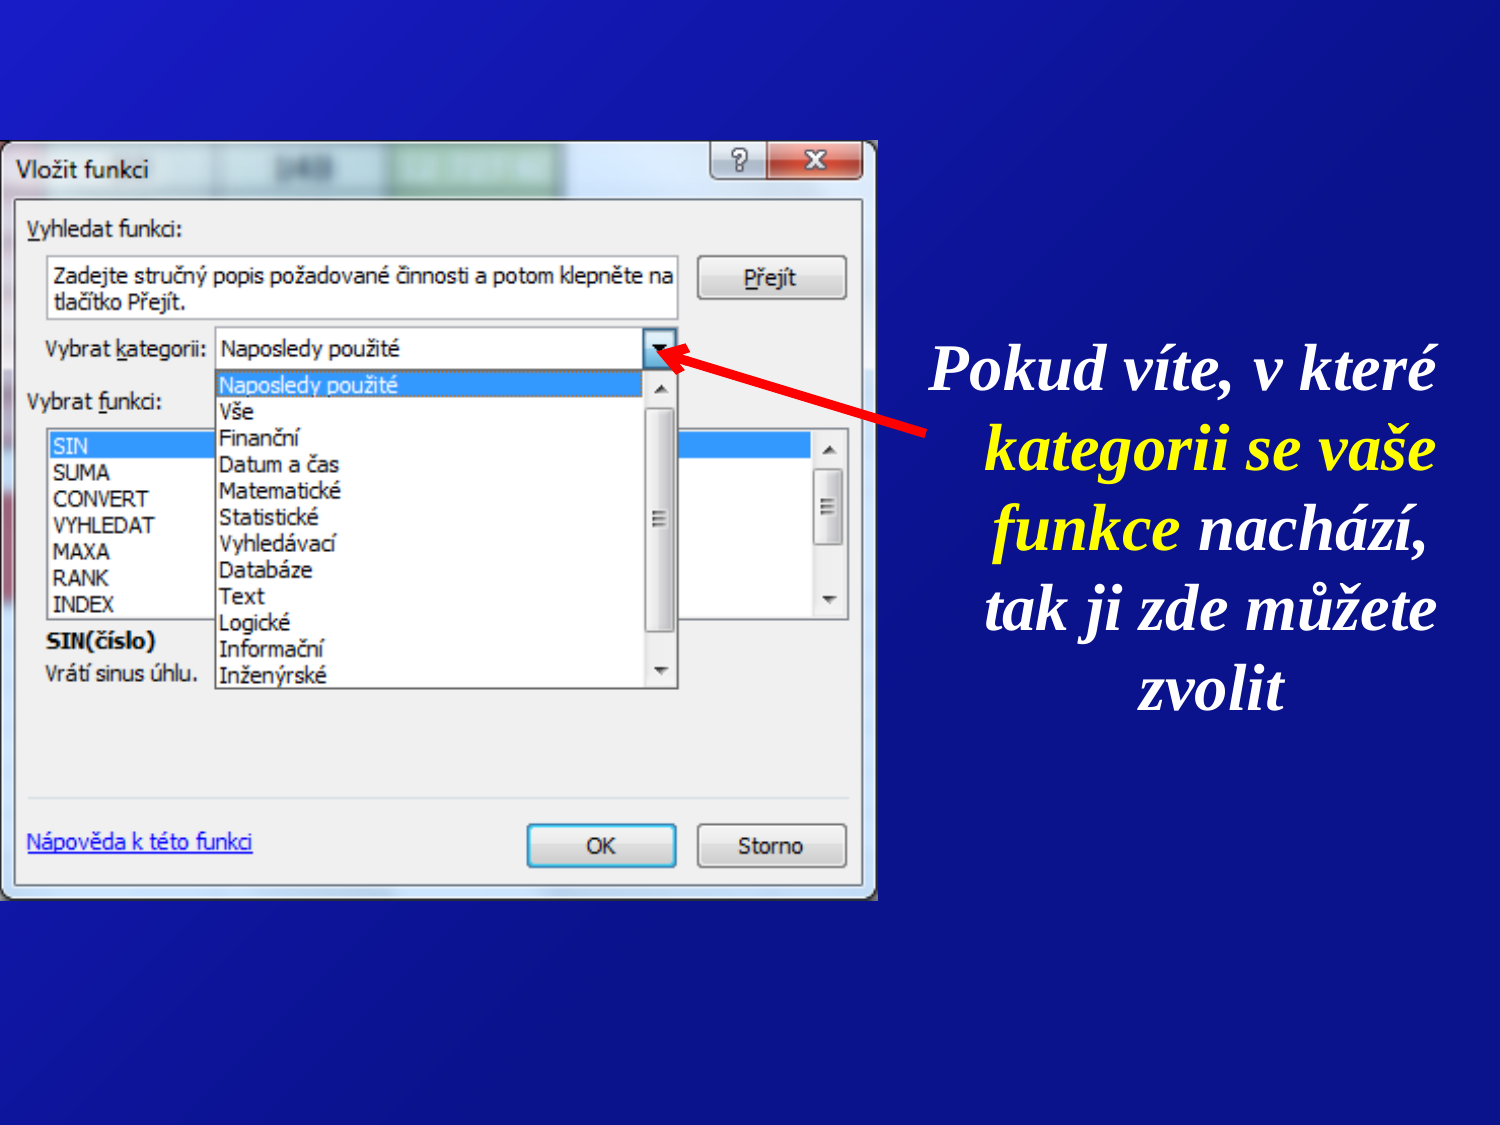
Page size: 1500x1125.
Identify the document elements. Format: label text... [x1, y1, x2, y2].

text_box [655, 351, 926, 434]
text_box Pokud víte, v které kategorii se vaše funkce nachází, tak ji zde můžete zvolit [890, 316, 1477, 797]
picture [0, 140, 878, 901]
